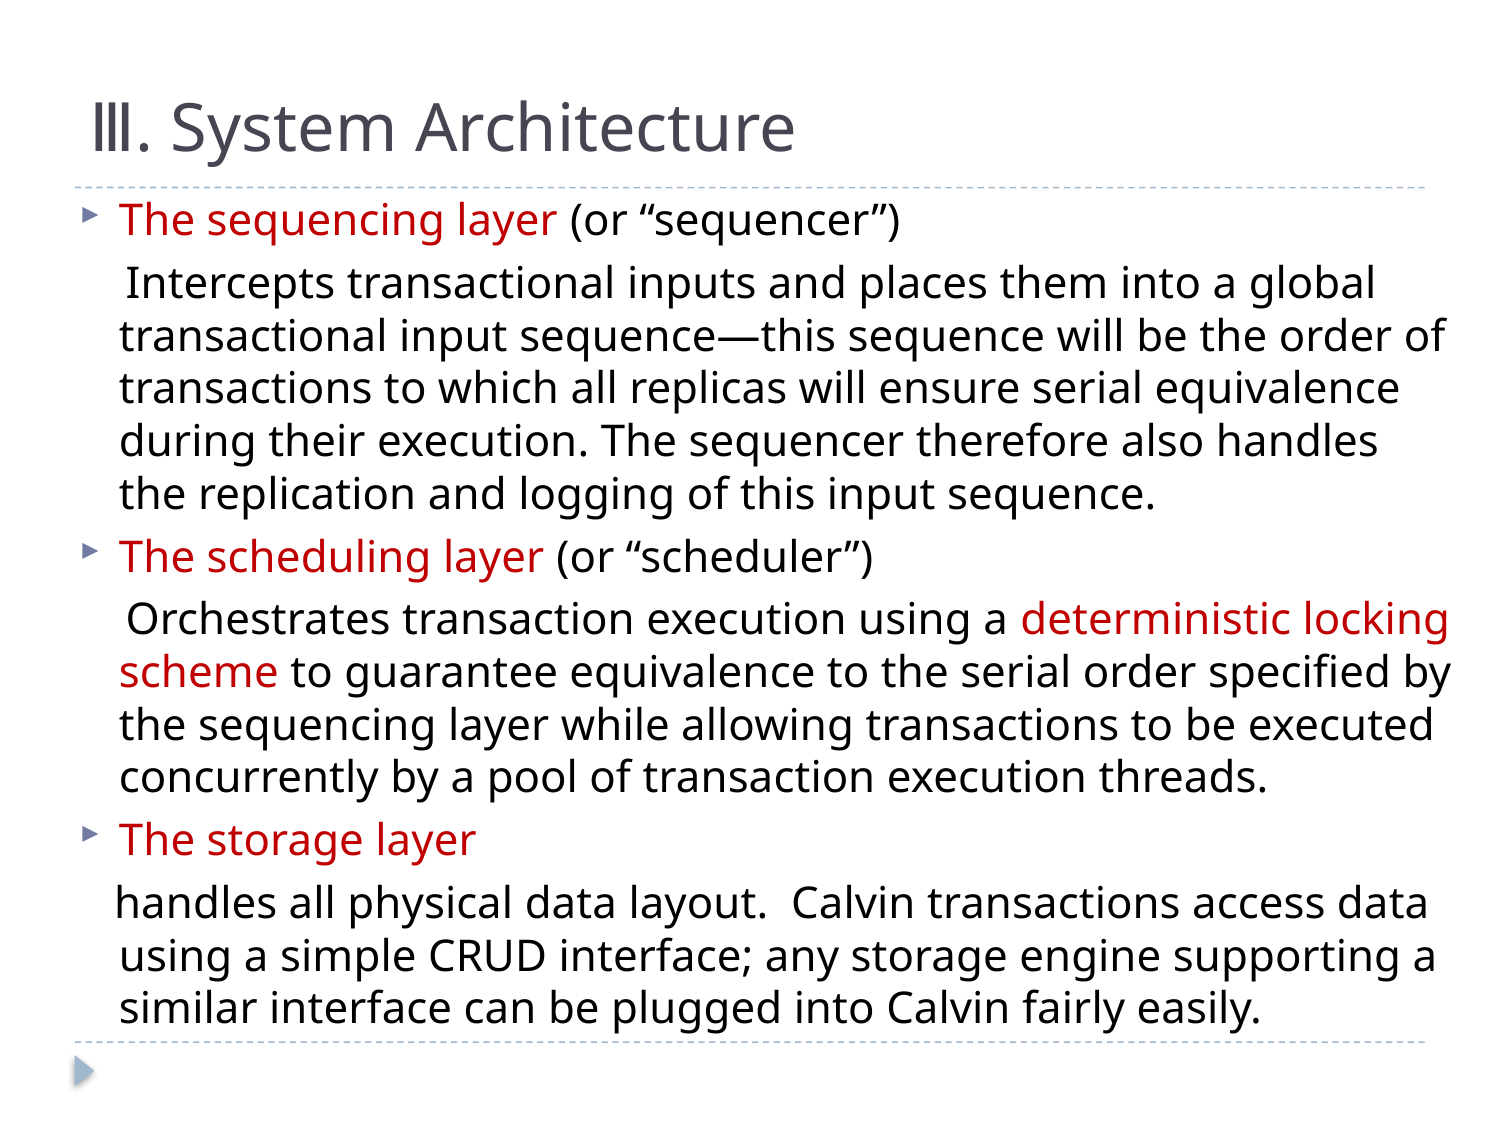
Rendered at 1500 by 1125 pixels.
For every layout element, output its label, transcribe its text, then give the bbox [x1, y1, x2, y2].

list The sequencing layer (or “sequencer”) Intercepts transactional inputs and places them into a global transactional input sequence—this sequence will be the order of transactions to which all replicas will ensure serial equivalence during their execution. The sequencer therefore also handles the replication and logging of this input sequence. The scheduling layer (or “scheduler”) Orchestrates transaction execution using a deterministic locking scheme to guarantee equivalence to the serial order specified by the sequencing layer while allowing transactions to be executed concurrently by a pool of transaction execution threads. The storage layer handles all physical data layout. Calvin transactions access data using a simple CRUD interface; any storage engine supporting a similar interface can be plugged into Calvin fairly easily. [64, 184, 1471, 1071]
title Ⅲ. System Architecture [75, 24, 1425, 173]
